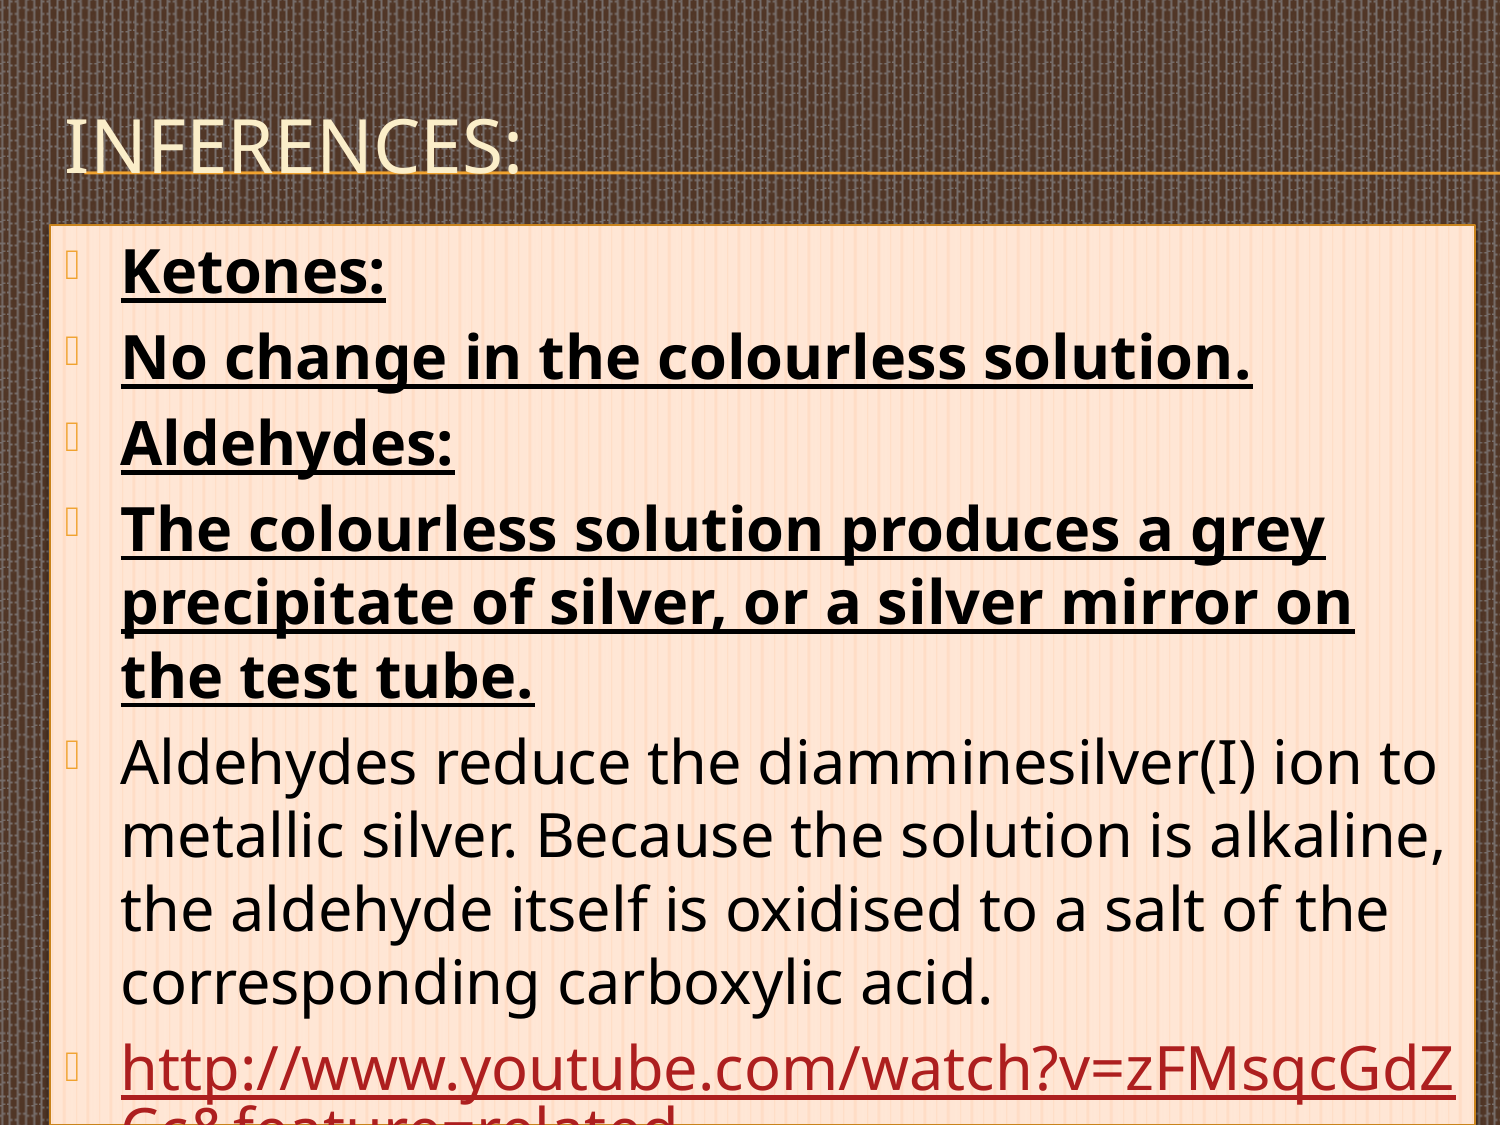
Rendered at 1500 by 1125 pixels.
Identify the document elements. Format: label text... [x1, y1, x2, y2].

title inferences: [50, 75, 1475, 213]
list Ketones: No change in the colourless solution. Aldehydes: The colourless solution produces a grey precipitate of silver, or a silver mirror on the test tube. Aldehydes reduce the diamminesilver(I) ion to metallic silver. Because the solution is alkaline, the aldehyde itself is oxidised to a salt of the corresponding carboxylic acid. http://www.youtube.com/watch?v=zFMsqcGdZCc&feature=related [49, 224, 1476, 1125]
